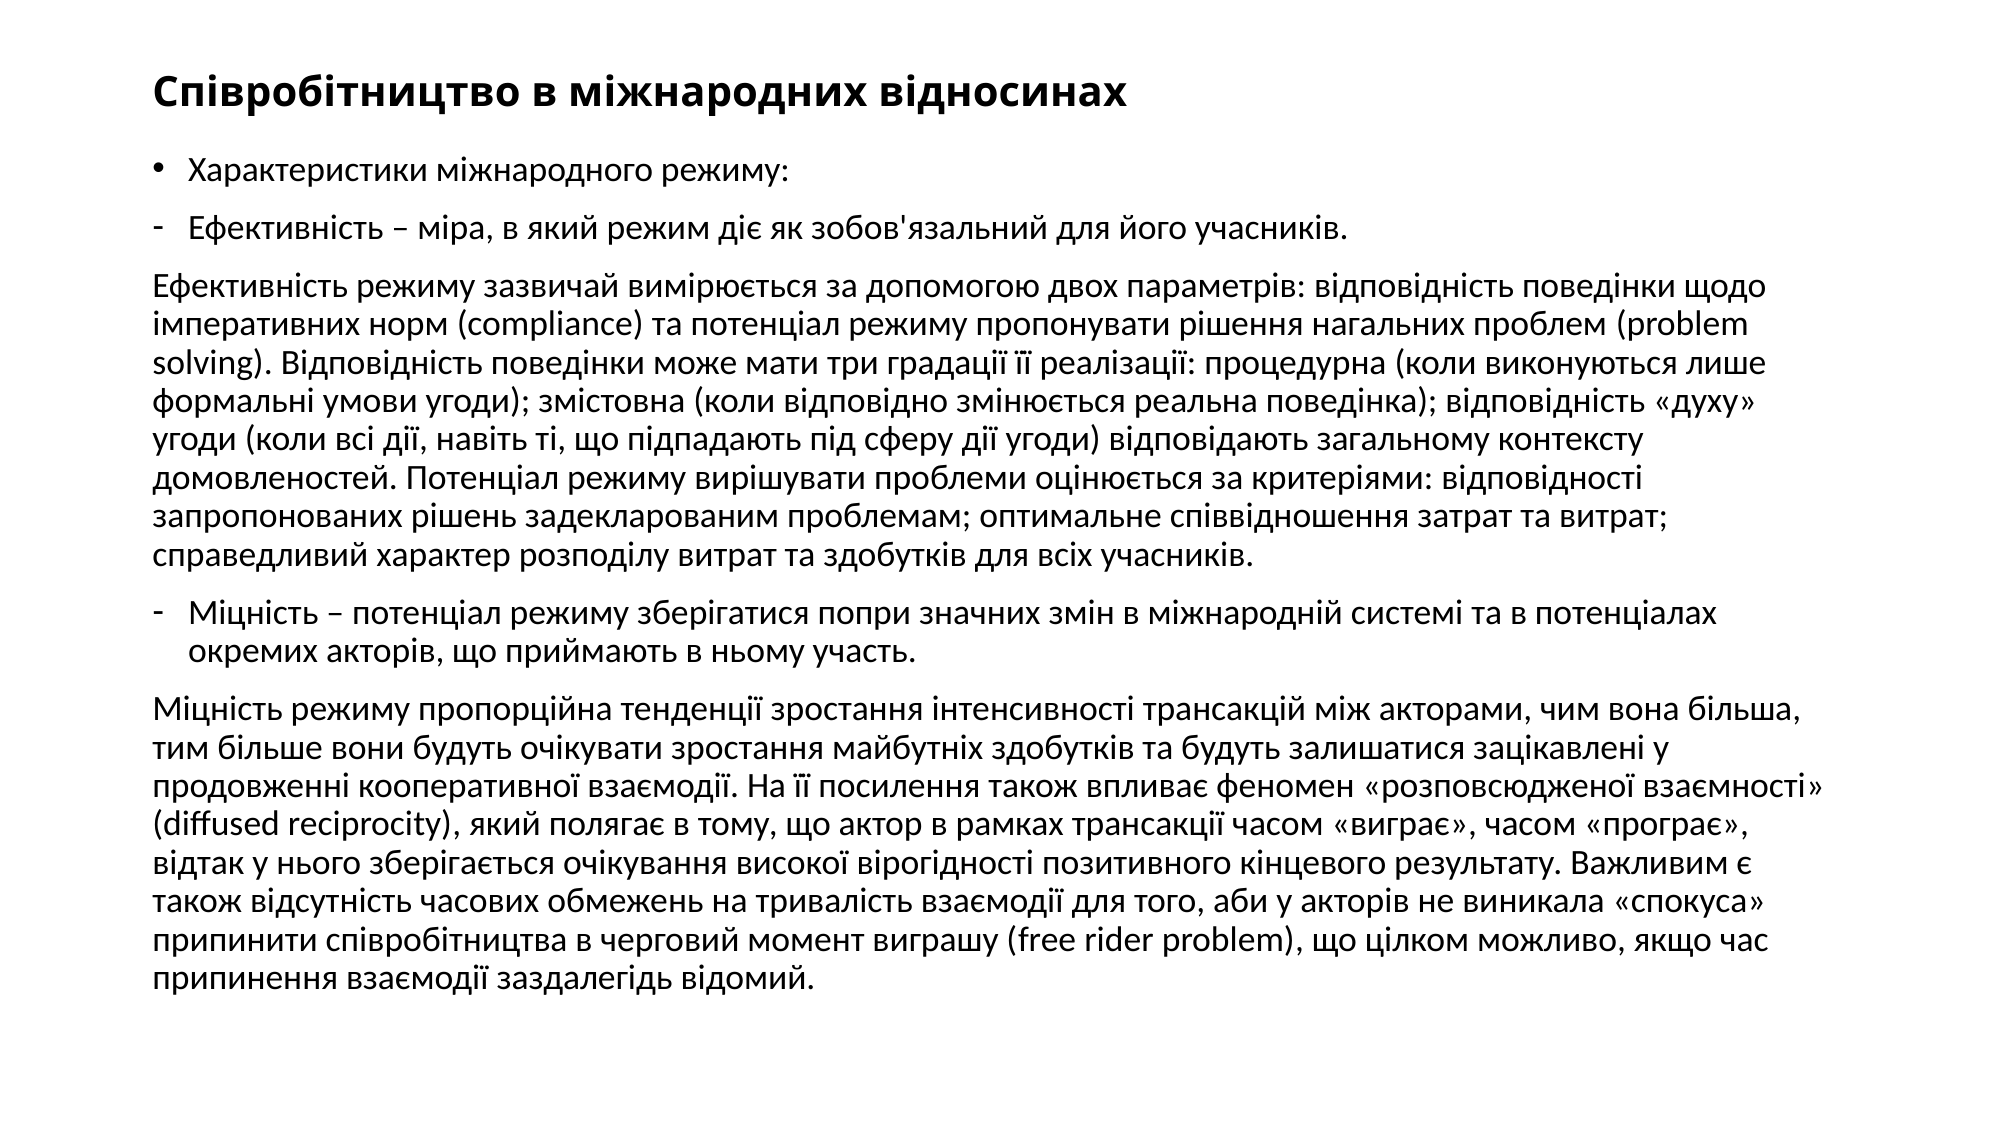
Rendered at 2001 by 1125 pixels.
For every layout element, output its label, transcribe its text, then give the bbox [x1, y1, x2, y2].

list Характеристики міжнародного режиму: Ефективність – міра, в який режим діє як зобов'язальний для його учасників. Ефективність режиму зазвичай вимірюється за допомогою двох параметрів: відповідність поведінки щодо імперативних норм (compliance) та потенціал режиму пропонувати рішення нагальних проблем (problem solving). Відповідність поведінки може мати три градації її реалізації: процедурна (коли виконуються лише формальні умови угоди); змістовна (коли відповідно змінюється реальна поведінка); відповідність «духу» угоди (коли всі дії, навіть ті, що підпадають під сферу дії угоди) відповідають загальному контексту домовленостей. Потенціал режиму вирішувати проблеми оцінюється за критеріями: відповідності запропонованих рішень задекларованим проблемам; оптимальне співвідношення затрат та витрат; справедливий характер розподілу витрат та здобутків для всіх учасників. Міцність – потенціал режиму зберігатися попри значних змін в міжнародній системі та в потенціалах окремих акторів, що приймають в ньому участь. Міцність режиму пропорційна тенденції зростання інтенсивності трансакцій між акторами, чим вона більша, тим більше вони будуть очікувати зростання майбутніх здобутків та будуть залишатися зацікавлені у продовженні кооперативної взаємодії. На її посилення також впливає феномен «розповсюдженої взаємності» (diffused reciprocity), який полягає в тому, що актор в рамках трансакції часом «виграє», часом «програє», відтак у нього зберігається очікування високої вірогідності позитивного кінцевого результату. Важливим є також відсутність часових обмежень на тривалість взаємодії для того, аби у акторів не виникала «спокуса» припинити співробітництва в черговий момент виграшу (free rider problem), що цілком можливо, якщо час припинення взаємодії заздалегідь відомий. [137, 142, 1863, 1014]
title Співробітництво в міжнародних відносинах [137, 59, 1863, 127]
